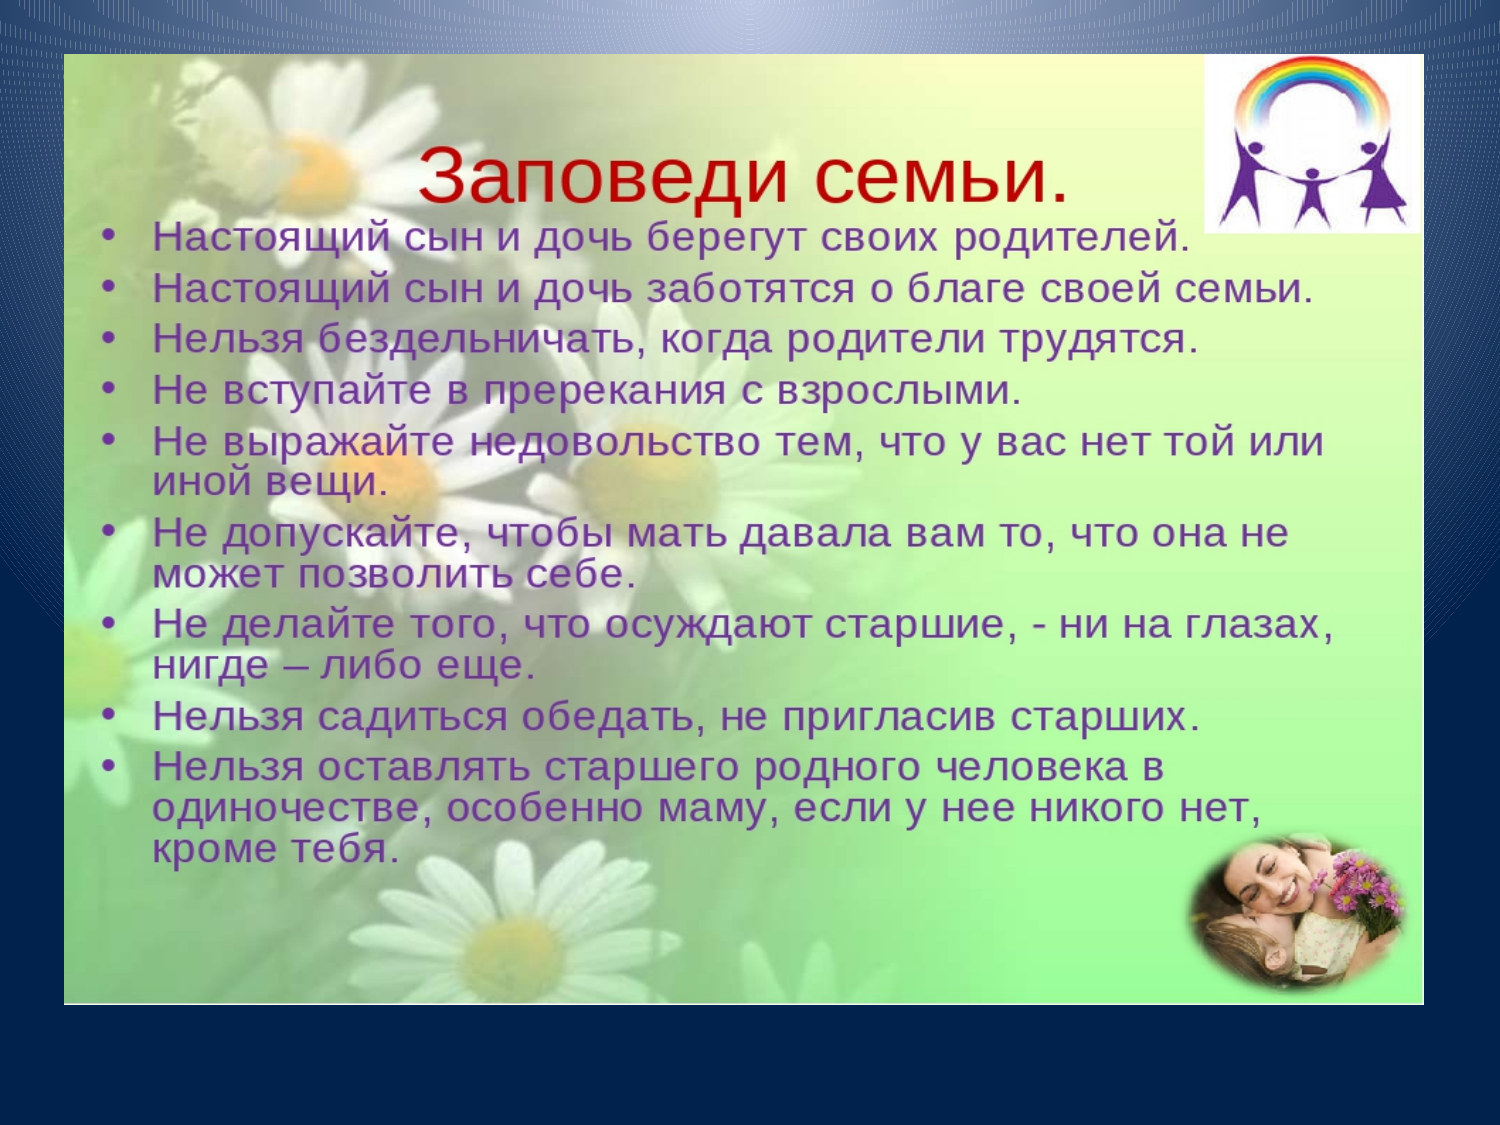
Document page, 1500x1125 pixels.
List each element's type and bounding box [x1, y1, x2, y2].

list [64, 54, 1424, 1006]
